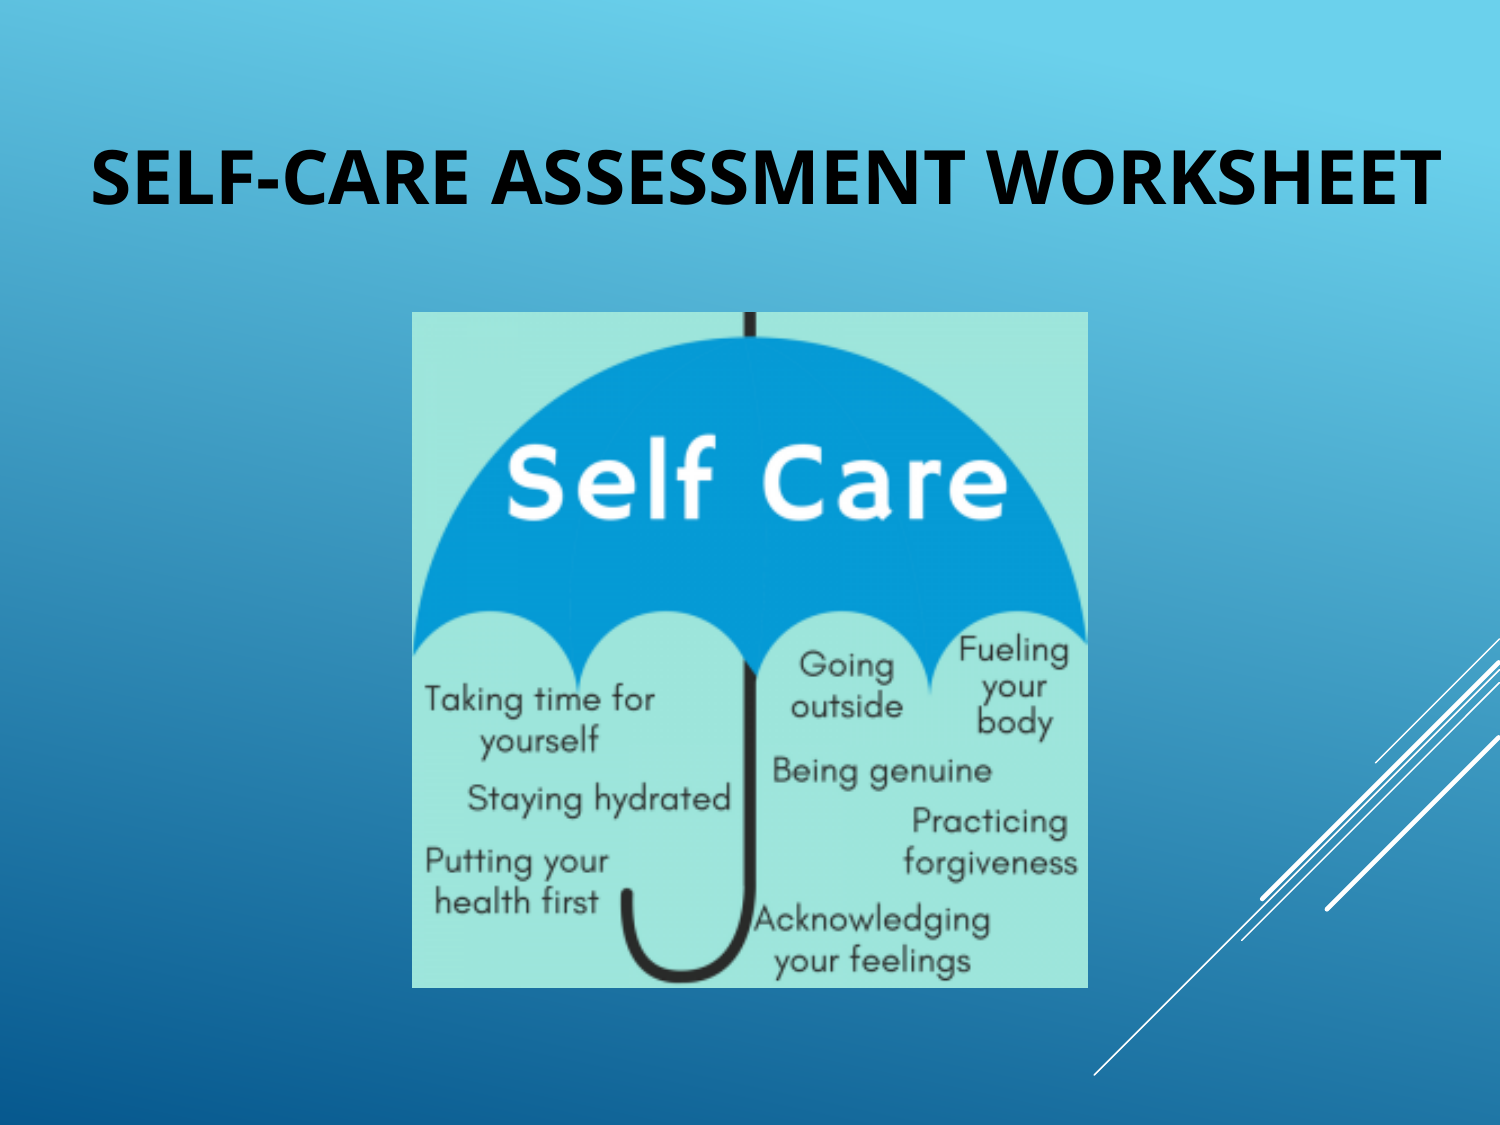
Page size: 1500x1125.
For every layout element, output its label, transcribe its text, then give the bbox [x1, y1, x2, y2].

title SELF-CARE ASSESSMENT WORKSHEET [75, 62, 1475, 288]
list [412, 312, 1088, 988]
